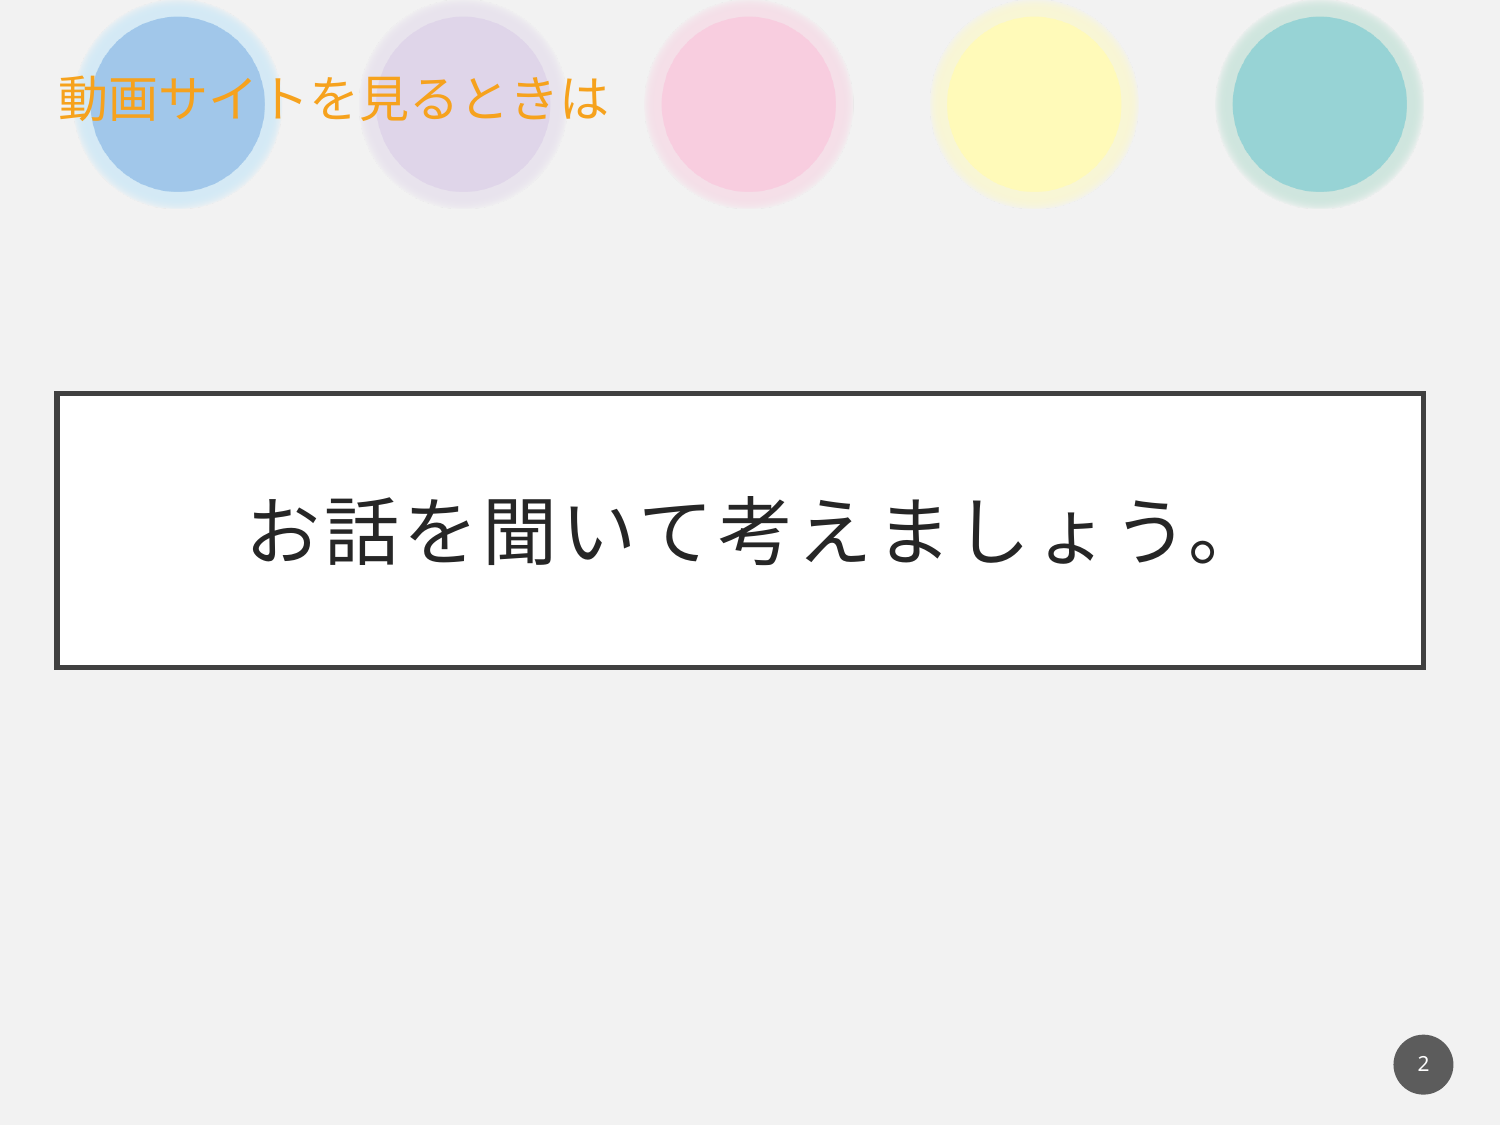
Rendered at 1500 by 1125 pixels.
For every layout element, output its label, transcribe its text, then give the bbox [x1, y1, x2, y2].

slide_number 2 [1393, 1034, 1454, 1095]
picture [73, 0, 1424, 209]
title お話を聞いて考えましょう。 [54, 391, 1426, 670]
